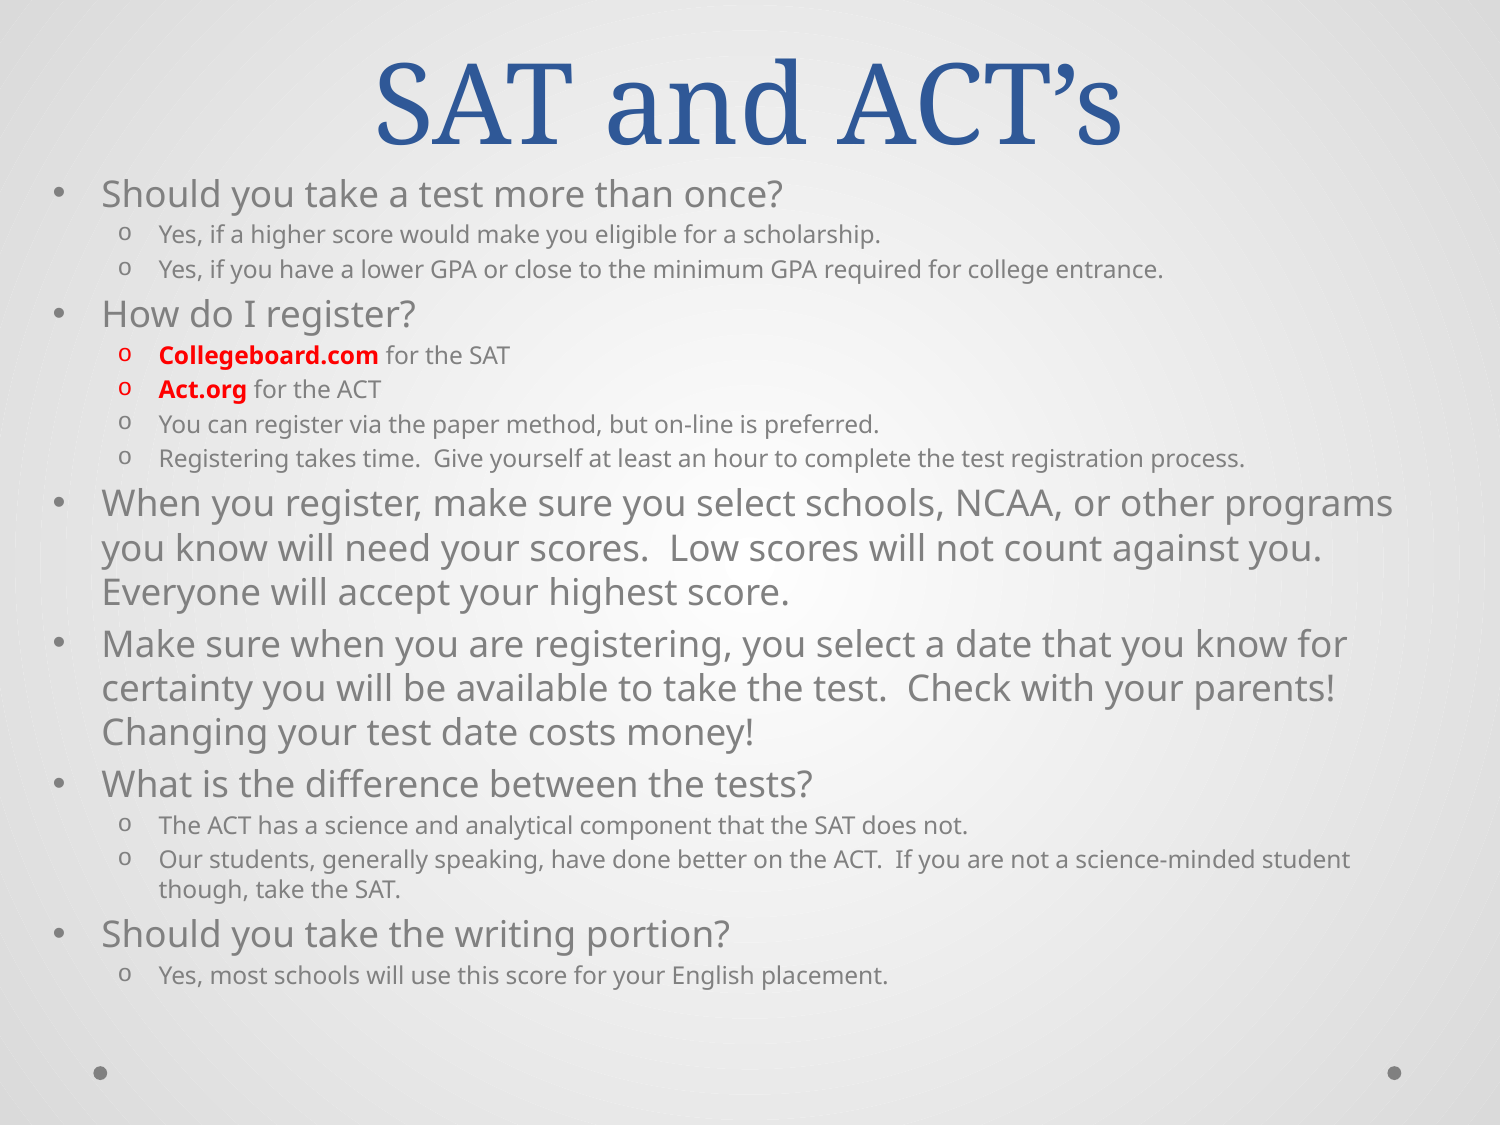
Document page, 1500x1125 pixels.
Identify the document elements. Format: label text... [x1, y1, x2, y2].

list Should you take a test more than once? Yes, if a higher score would make you eligible for a scholarship. Yes, if you have a lower GPA or close to the minimum GPA required for college entrance. How do I register? Collegeboard.com for the SAT Act.org for the ACT You can register via the paper method, but on-line is preferred. Registering takes time. Give yourself at least an hour to complete the test registration process. When you register, make sure you select schools, NCAA, or other programs you know will need your scores. Low scores will not count against you. Everyone will accept your highest score. Make sure when you are registering, you select a date that you know for certainty you will be available to take the test. Check with your parents! Changing your test date costs money! What is the difference between the tests? The ACT has a science and analytical component that the SAT does not. Our students, generally speaking, have done better on the ACT. If you are not a science-minded student though, take the SAT. Should you take the writing portion? Yes, most schools will use this score for your English placement. [37, 162, 1463, 1005]
title SAT and ACT’s [75, 37, 1425, 162]
